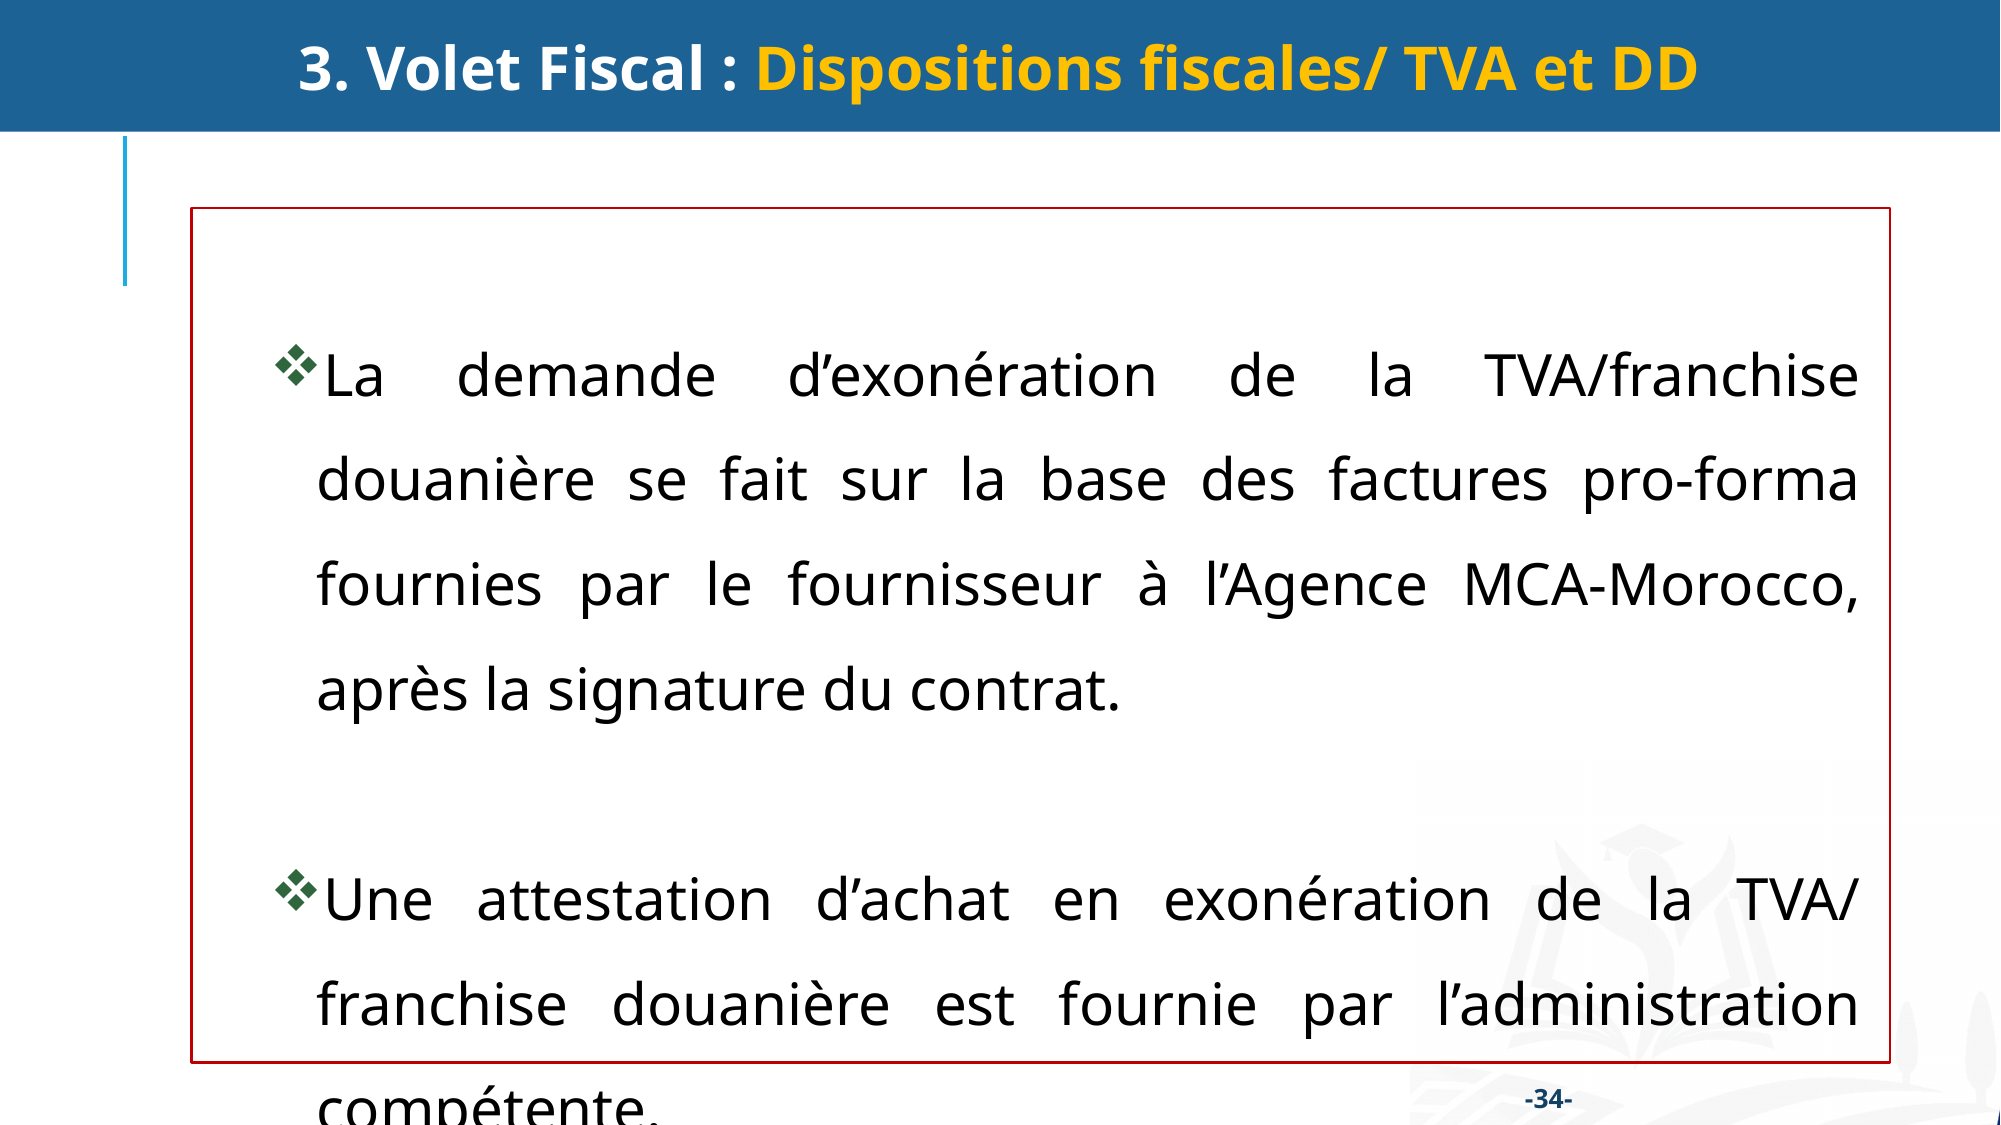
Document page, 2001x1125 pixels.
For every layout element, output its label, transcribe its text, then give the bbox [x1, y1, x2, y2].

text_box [190, 207, 1891, 1063]
picture [1409, 759, 2000, 1125]
text_box La demande d’exonération de la TVA/franchise douanière se fait sur la base des factures pro-forma fournies par le fournisseur à l’Agence MCA-Morocco, après la signature du contrat. Une attestation d’achat en exonération de la TVA/ franchise douanière est fournie par l’administration compétente. [218, 1072, 1403, 1125]
text_box 3. Volet Fiscal : Dispositions fiscales/ TVA et DD [0, 0, 2000, 133]
